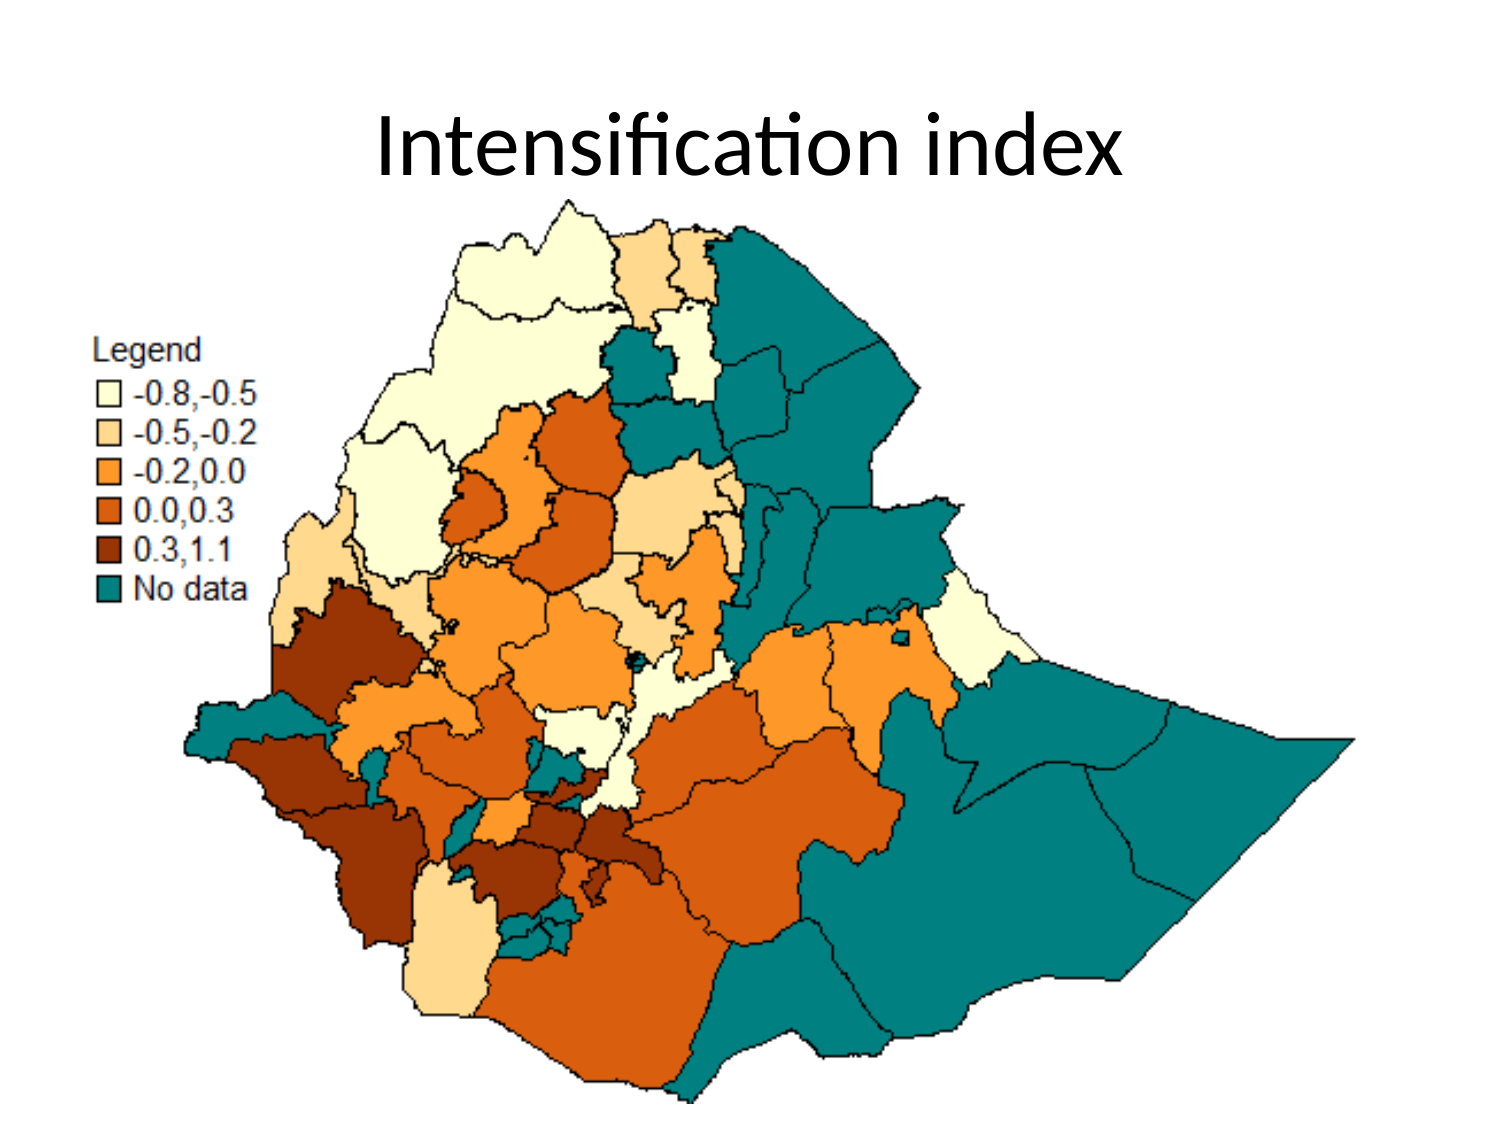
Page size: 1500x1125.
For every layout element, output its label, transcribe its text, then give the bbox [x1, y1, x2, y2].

title Intensification index [75, 45, 1425, 233]
picture [81, 199, 1457, 1105]
